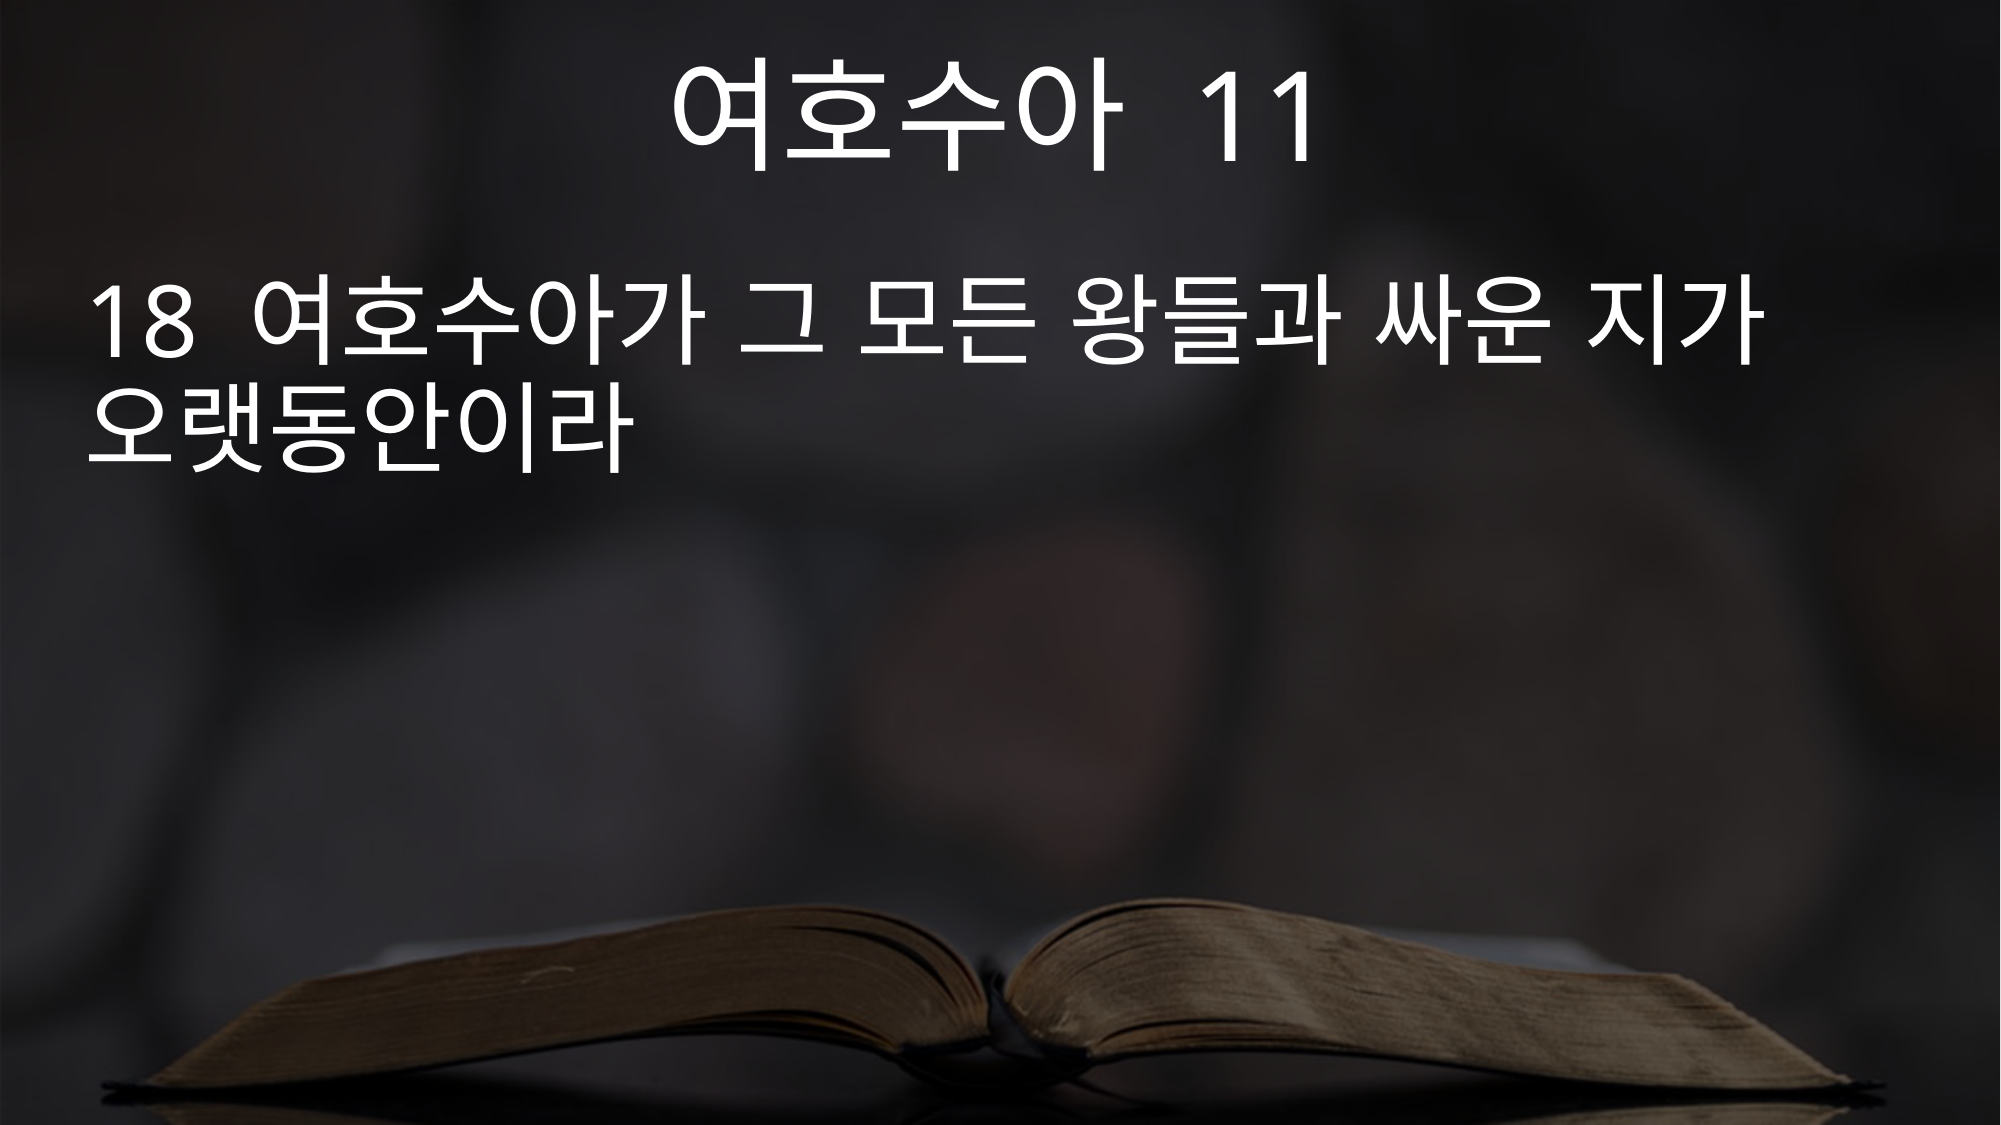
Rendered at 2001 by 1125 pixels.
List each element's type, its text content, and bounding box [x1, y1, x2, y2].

picture [0, 0, 2001, 1125]
footer 여호수아 11 [0, 32, 2000, 192]
list 18 여호수아가 그 모든 왕들과 싸운 지가 오랫동안이라 [69, 263, 1953, 423]
